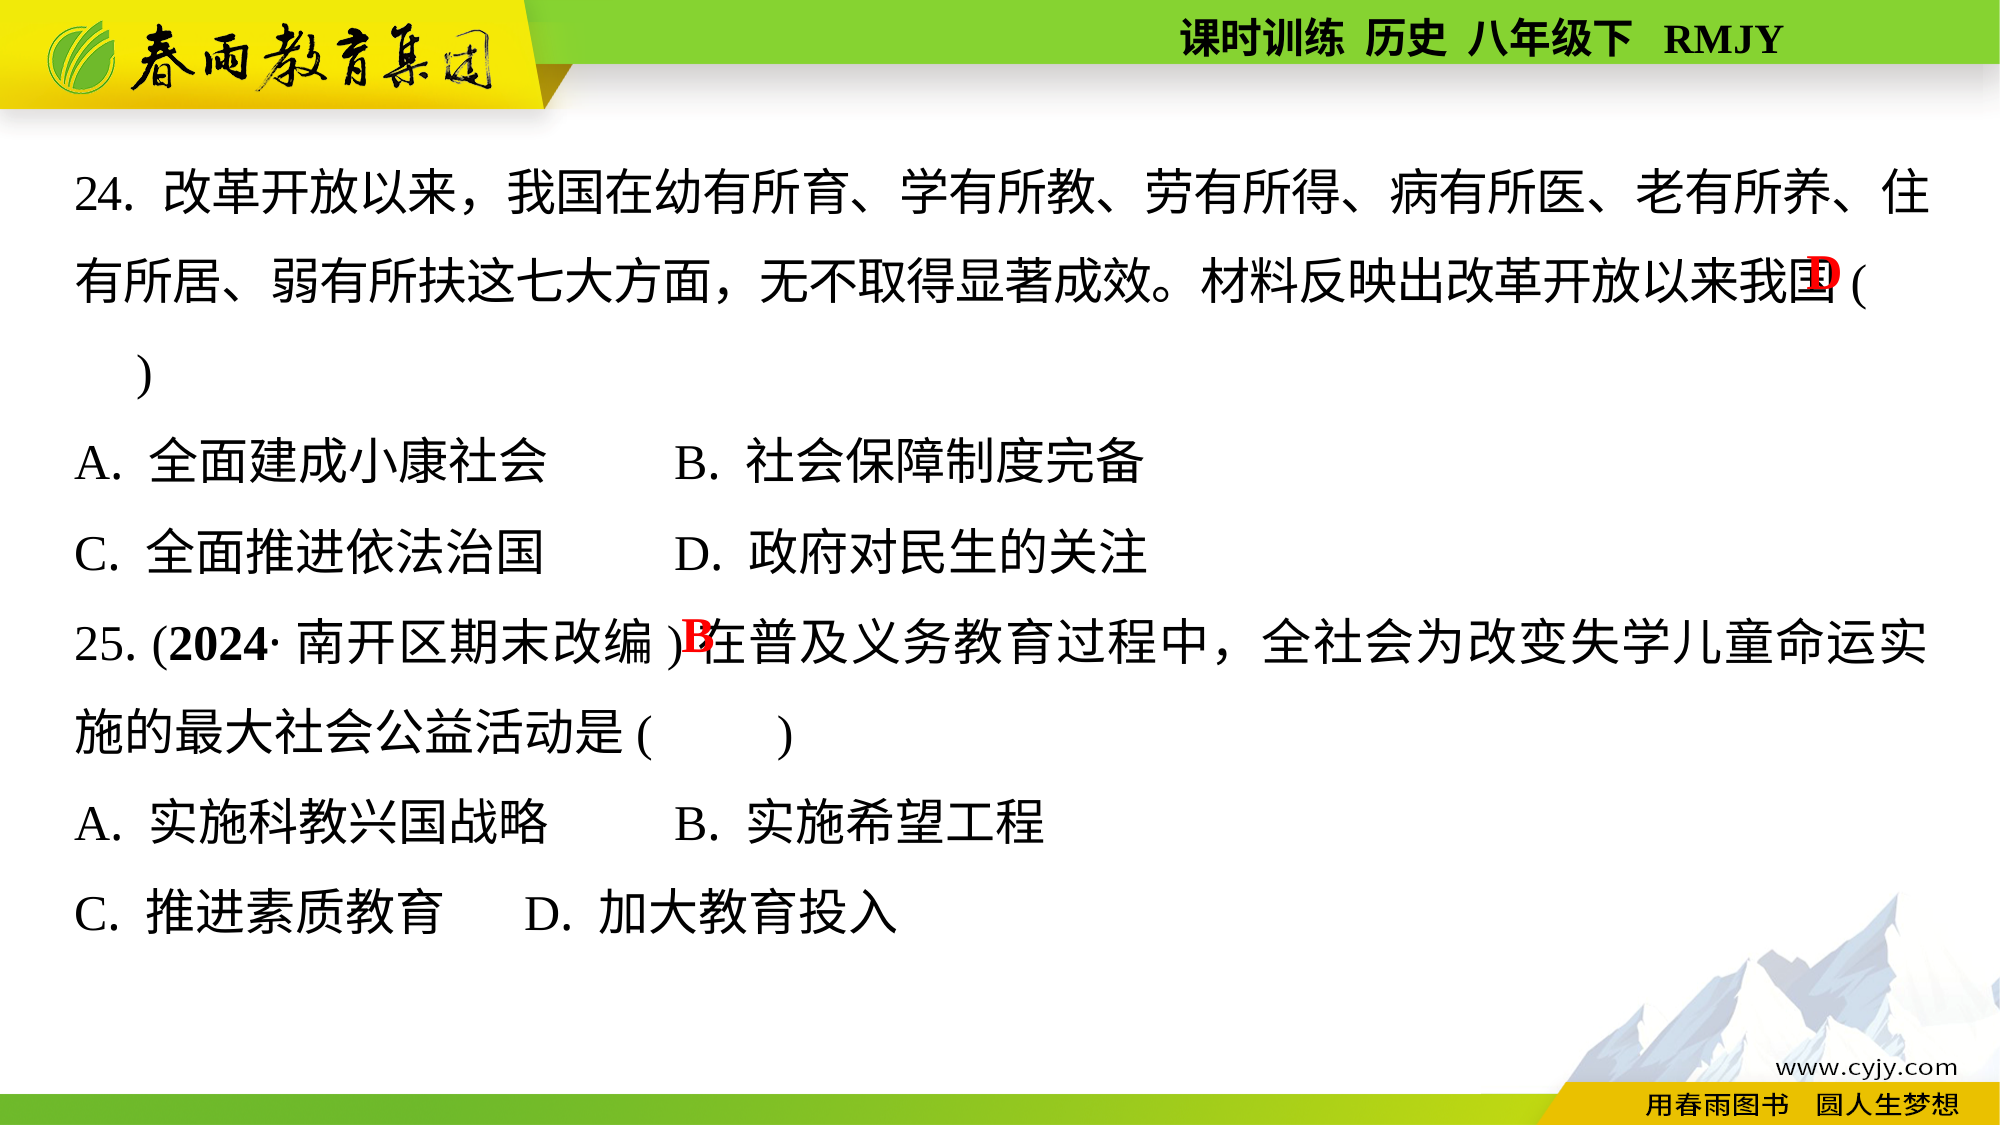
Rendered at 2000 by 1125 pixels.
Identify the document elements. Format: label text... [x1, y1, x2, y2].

picture [0, 0, 2000, 1125]
text_box D [1791, 231, 1858, 307]
text_box B [666, 594, 730, 670]
list 24. 改革开放以来，我国在幼有所育、学有所教、劳有所得、病有所医、老有所养、住有所居、弱有所扶这七大方面，无不取得显著成效。材料反映出改革开放以来我国( ) A. 全面建成小康社会 B. 社会保障制度完备 C. 全面推进依法治国 D. 政府对民生的关注 25. (2024·南开区期末改编)在普及义务教育过程中，全社会为改变失学儿童命运实施的最大社会公益活动是( ) A. 实施科教兴国战略 B. 实施希望工程 C. 推进素质教育 D. 加大教育投入 [59, 122, 1944, 854]
